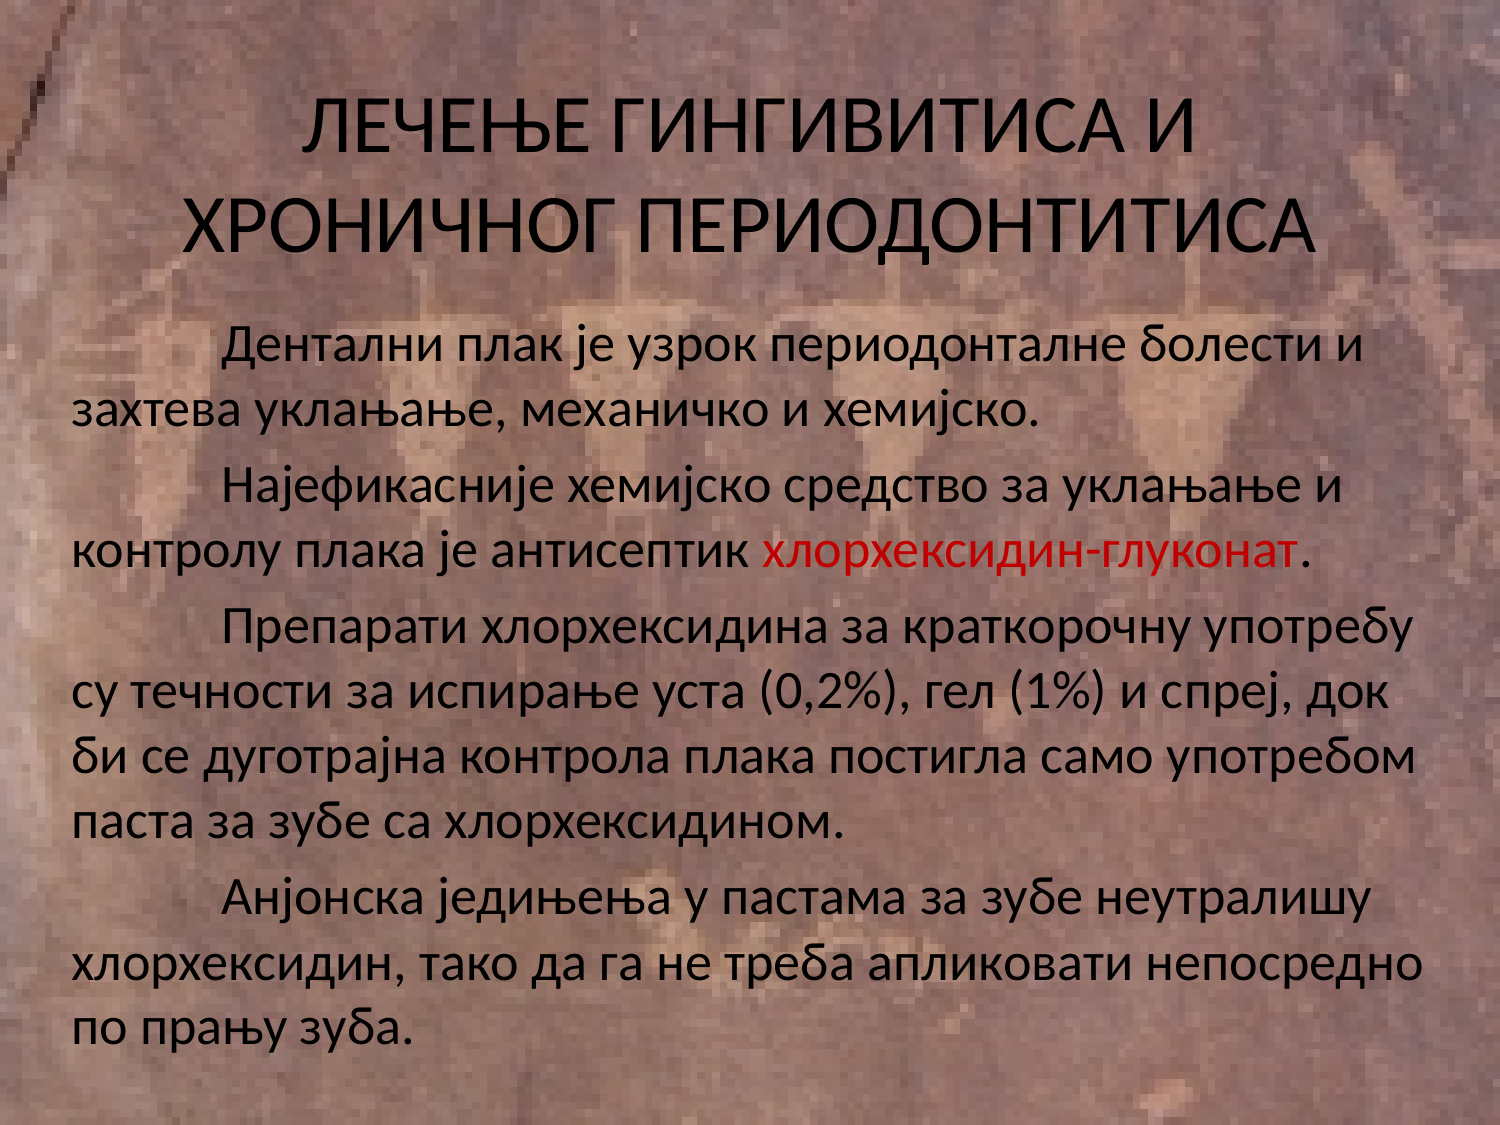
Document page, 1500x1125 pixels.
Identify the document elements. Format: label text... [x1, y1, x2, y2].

picture [0, 0, 1500, 1125]
list Дентални плак је узрок периодонталне болести и захтева уклањање, механичко и хемијско. Најефикасније хемијско средство за уклањање и контролу плака је антисептик хлорхексидин-глуконат. Препарати хлорхексидина за краткорочну употребу су течности за испирање уста (0,2%), гел (1%) и спреј, док би се дуготрајна контрола плака постигла само употребом паста за зубе са хлорхексидином. Анјонска једињења у пастама за зубе неутралишу хлорхексидин, тако да га не треба апликовати непосредно по прању зуба. [0, 299, 1463, 1125]
title ЛЕЧЕЊЕ ГИНГИВИТИСА И ХРОНИЧНОГ ПЕРИОДОНТИТИСА [75, 75, 1425, 263]
